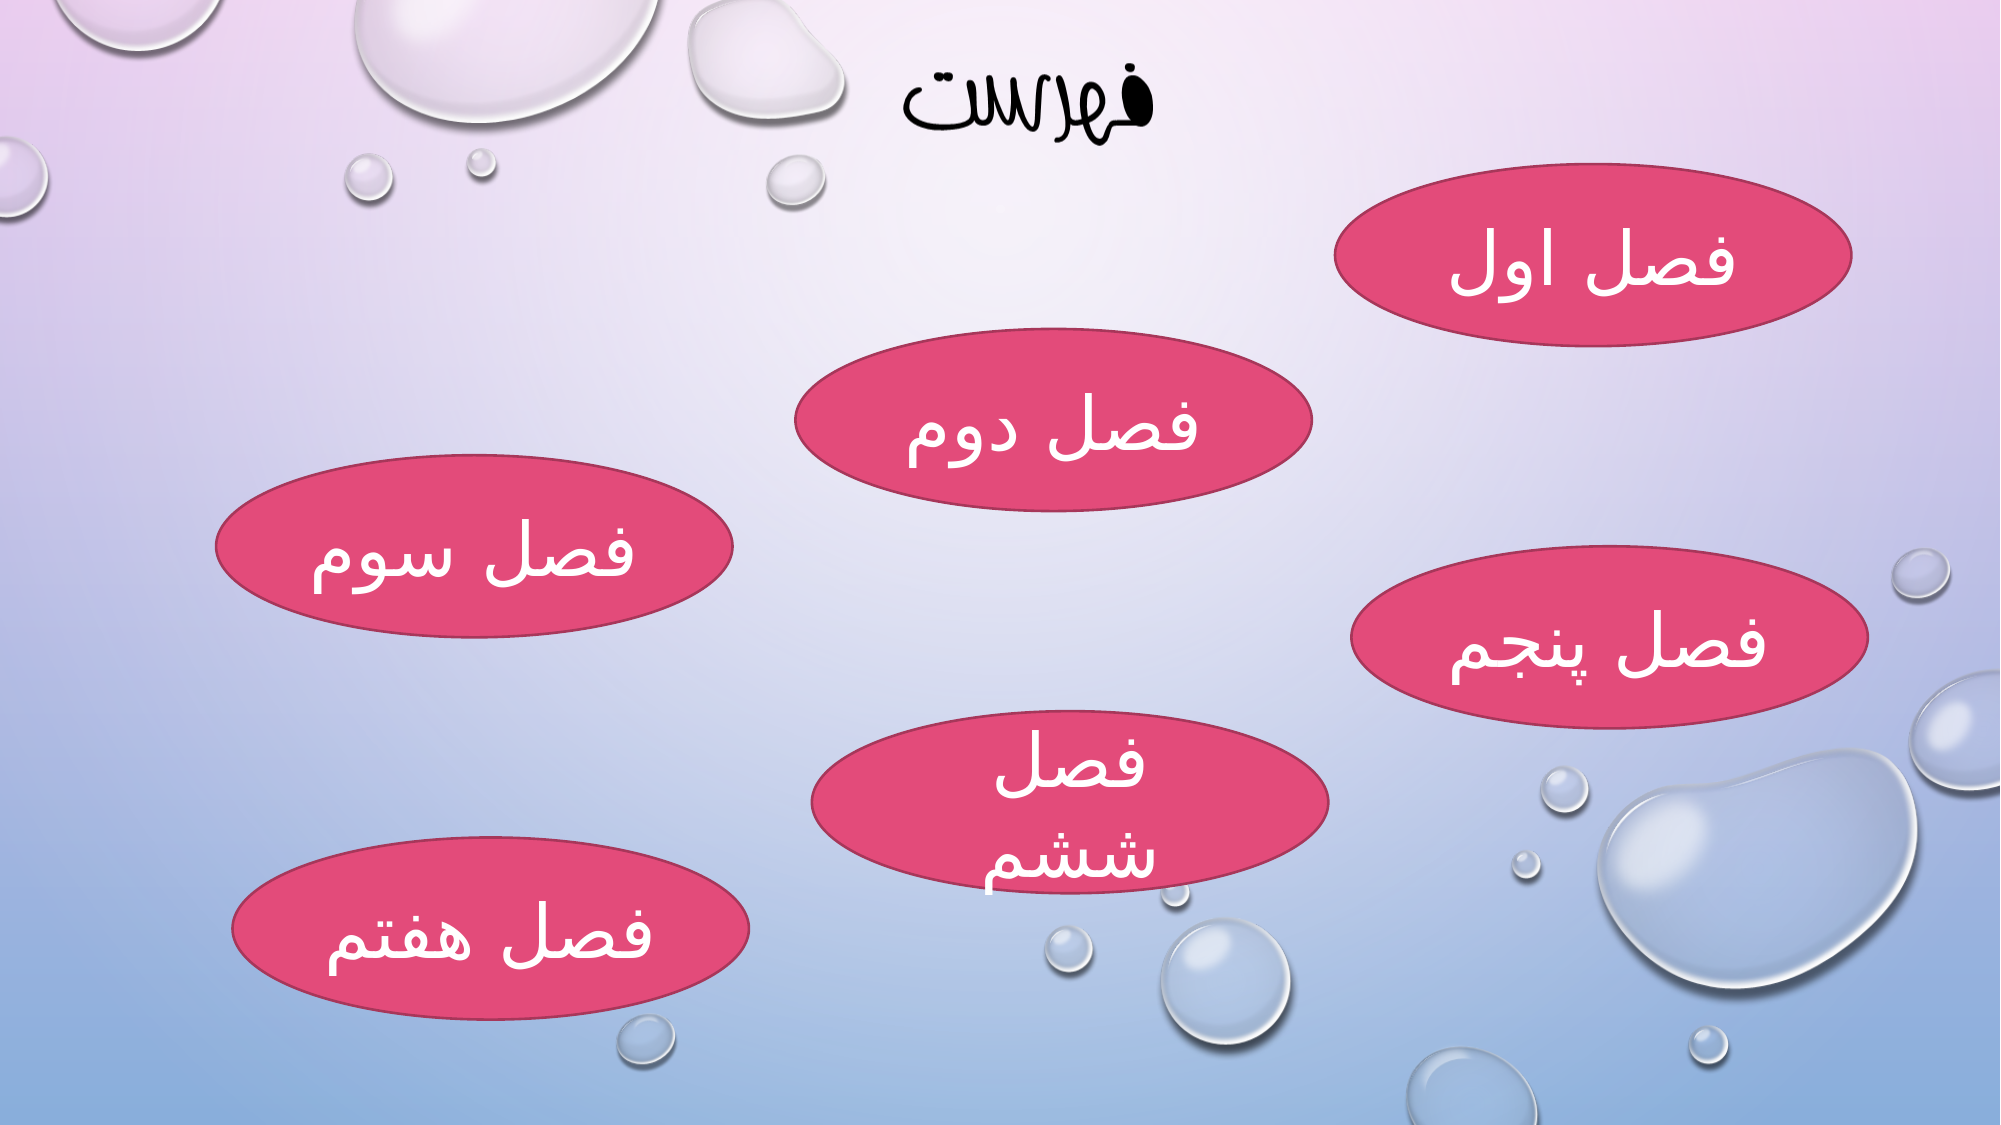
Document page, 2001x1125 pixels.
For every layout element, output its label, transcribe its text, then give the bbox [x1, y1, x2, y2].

text_box فصل دوم [794, 327, 1314, 513]
text_box فصل سوم [214, 453, 734, 639]
text_box فصل اول [1333, 162, 1853, 348]
text_box فصل هفتم [231, 836, 751, 1021]
picture [0, 0, 2000, 1125]
text_box فصل پنجم [1350, 544, 1870, 730]
text_box فصل ششم [810, 709, 1330, 895]
